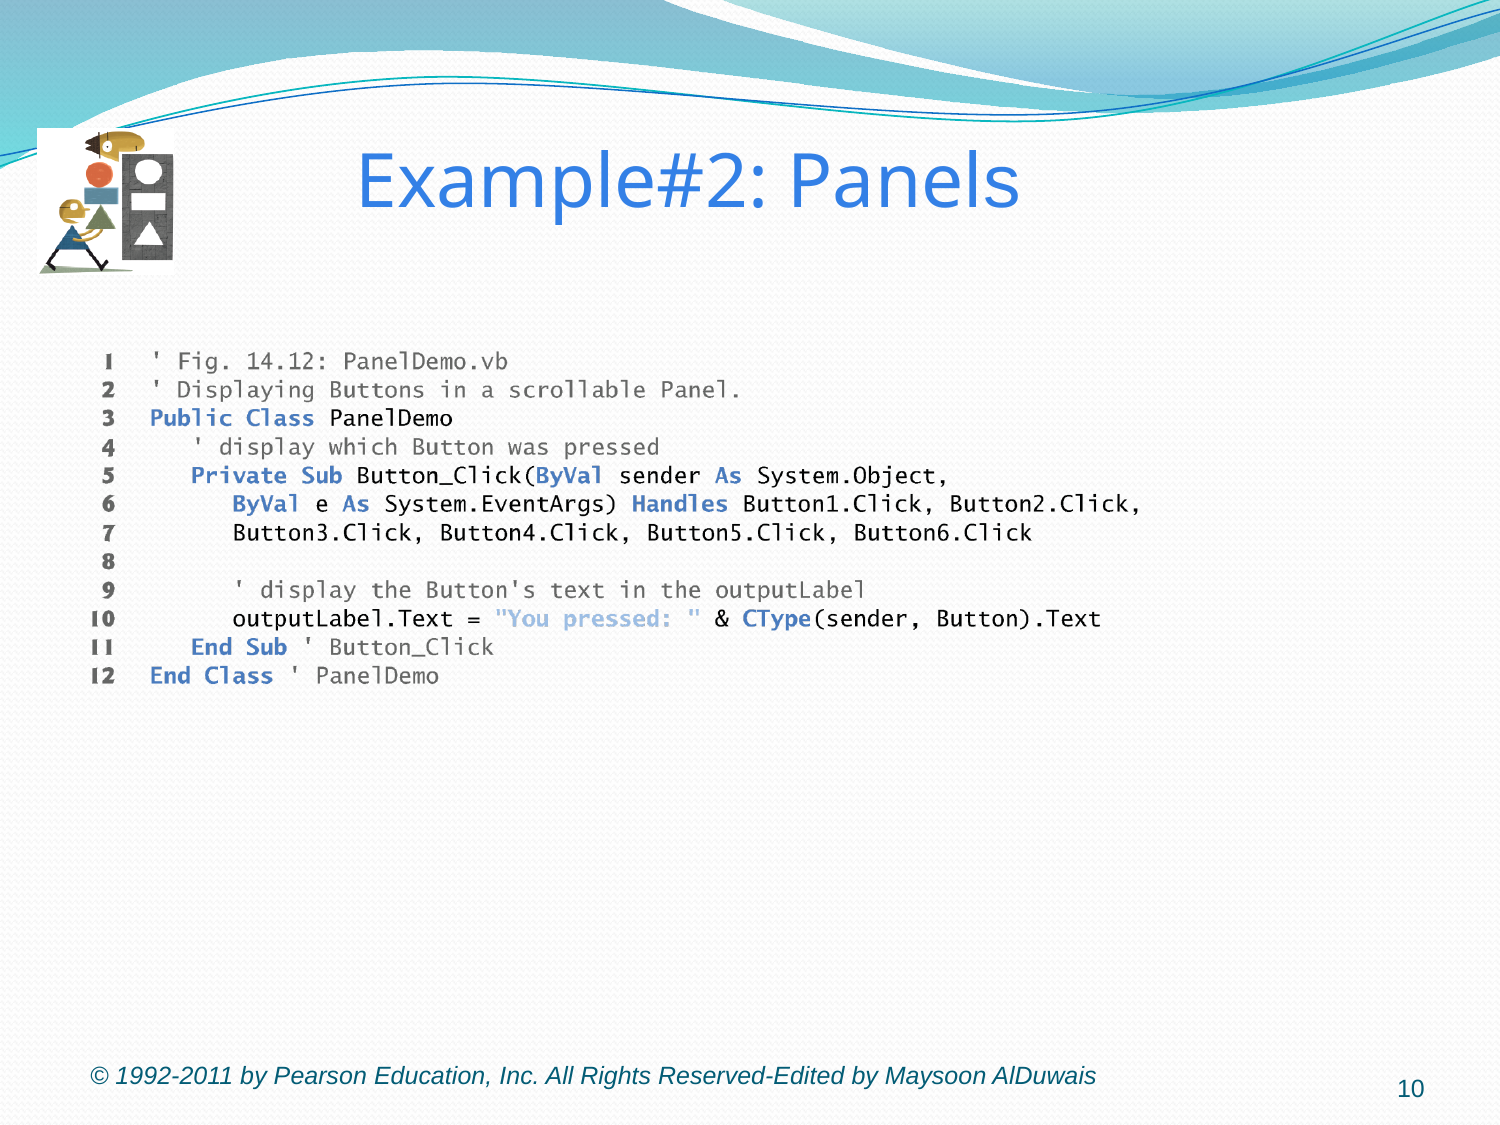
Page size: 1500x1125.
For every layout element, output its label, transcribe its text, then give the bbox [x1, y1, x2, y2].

slide_number 10 [1299, 1042, 1425, 1103]
footer © 1992-2011 by Pearson Education, Inc. All Rights Reserved-Edited by Maysoon AlDuwais [75, 1037, 1300, 1098]
picture [0, 128, 1500, 701]
text_box Example#2: Panels [340, 124, 1057, 230]
